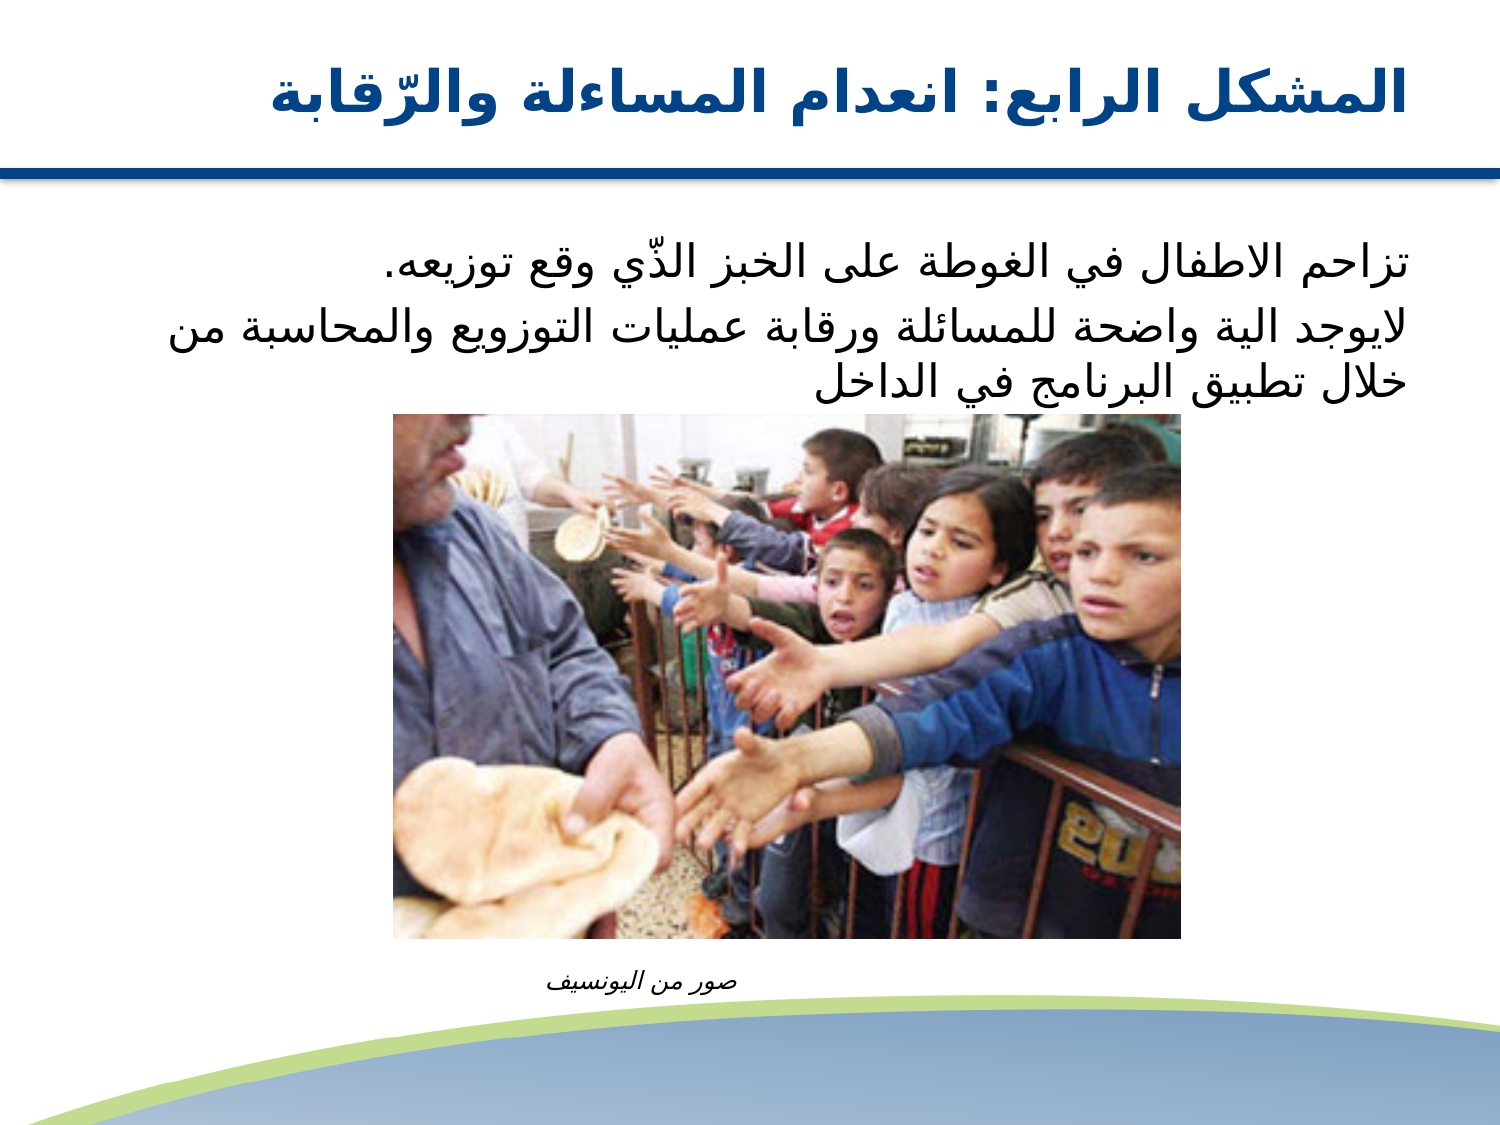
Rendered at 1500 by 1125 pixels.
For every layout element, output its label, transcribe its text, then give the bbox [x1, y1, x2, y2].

picture [0, 993, 1500, 1125]
picture [393, 414, 1181, 940]
title المشكل الرابع: انعدام المساءلة والرّقابة [75, 0, 1425, 178]
text_box صور من اليونسيف [529, 956, 753, 1002]
list تزاحم الاطفال في الغوطة على الخبز الذّي وقع توزيعه. لايوجد الية واضحة للمسائلة ورقابة عمليات التوزويع والمحاسبة من خلال تطبيق البرنامج في الداخل [98, 224, 1425, 1010]
